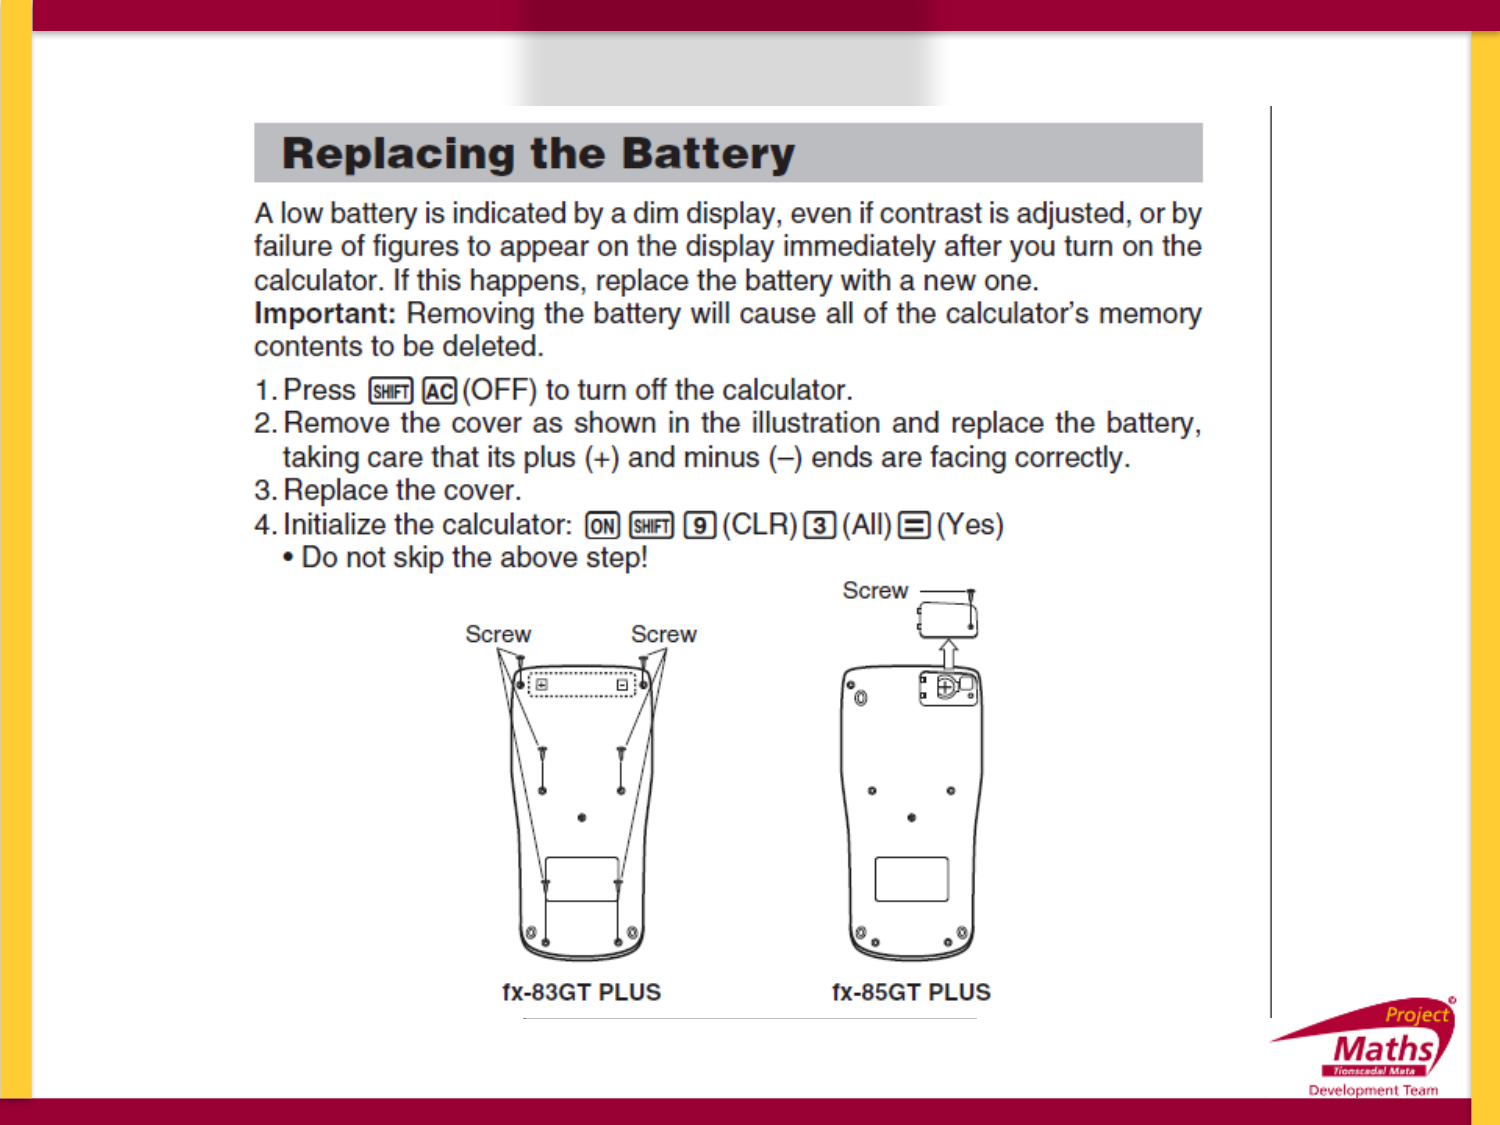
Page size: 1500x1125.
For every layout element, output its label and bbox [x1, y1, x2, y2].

picture [227, 106, 1466, 1098]
